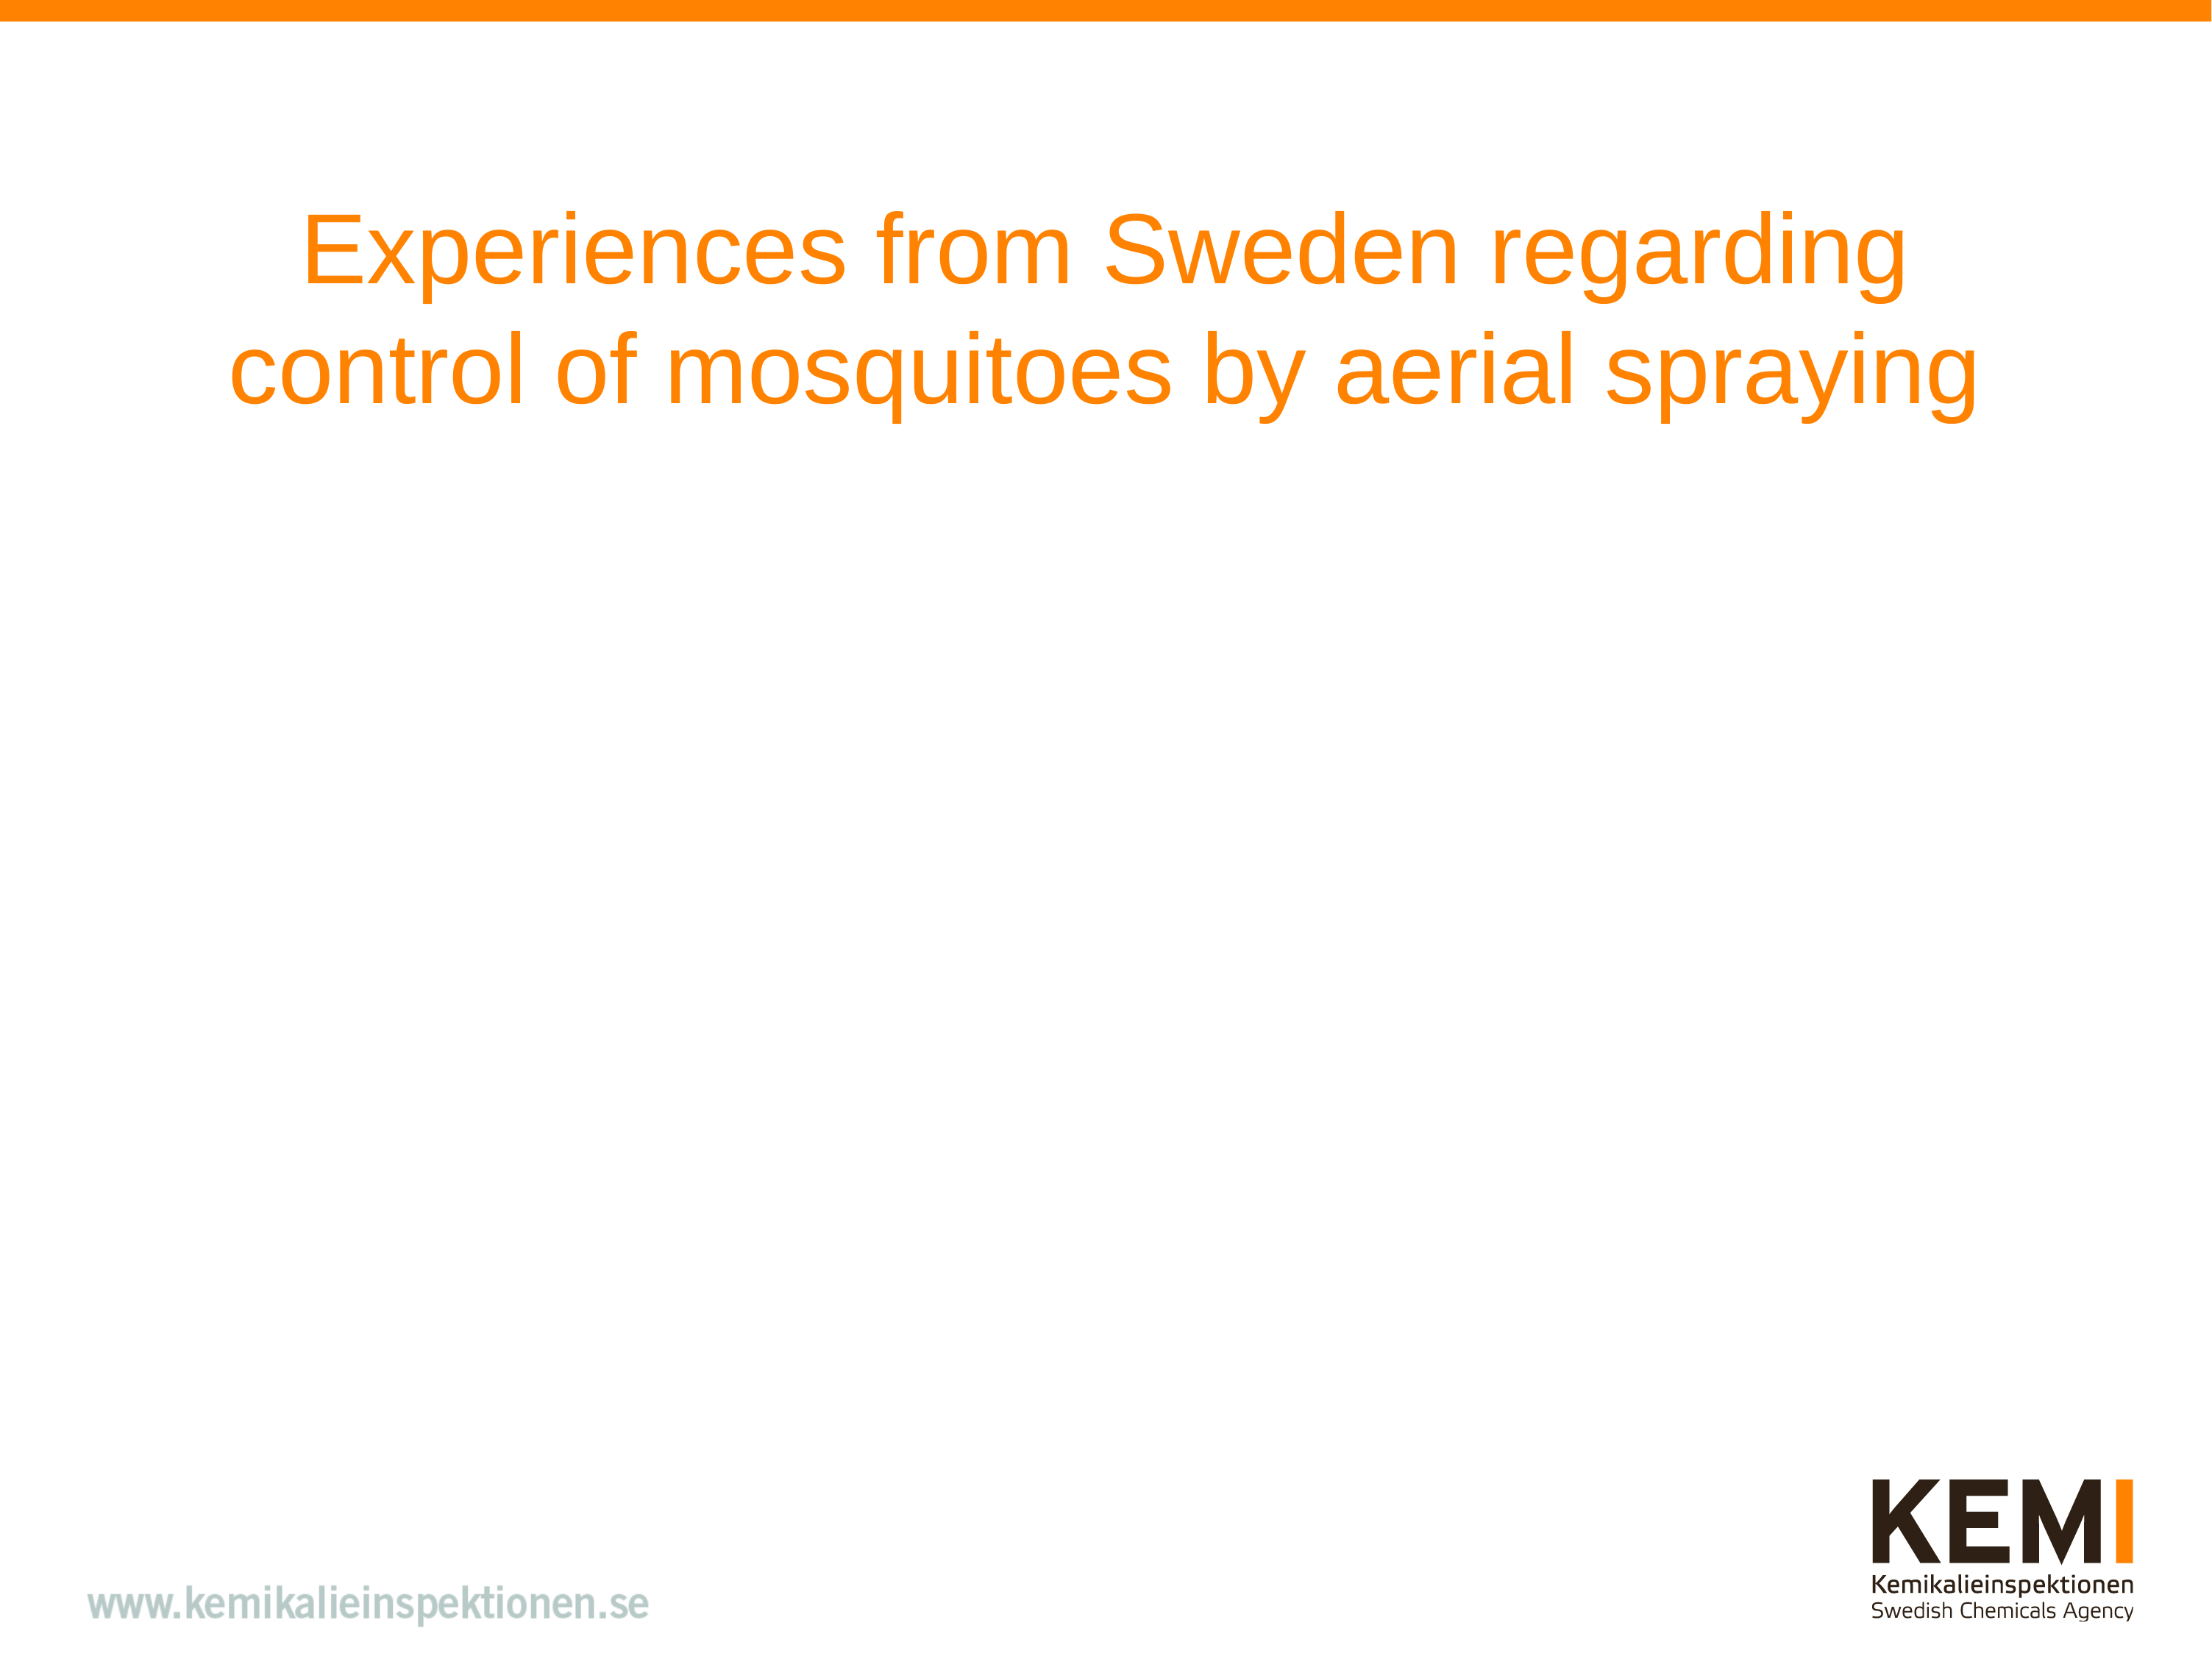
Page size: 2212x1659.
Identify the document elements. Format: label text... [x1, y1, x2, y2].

picture [1872, 1479, 2133, 1621]
title Experiences from Sweden regarding control of mosquitoes by aerial spraying [166, 99, 2046, 508]
picture [87, 1581, 652, 1630]
